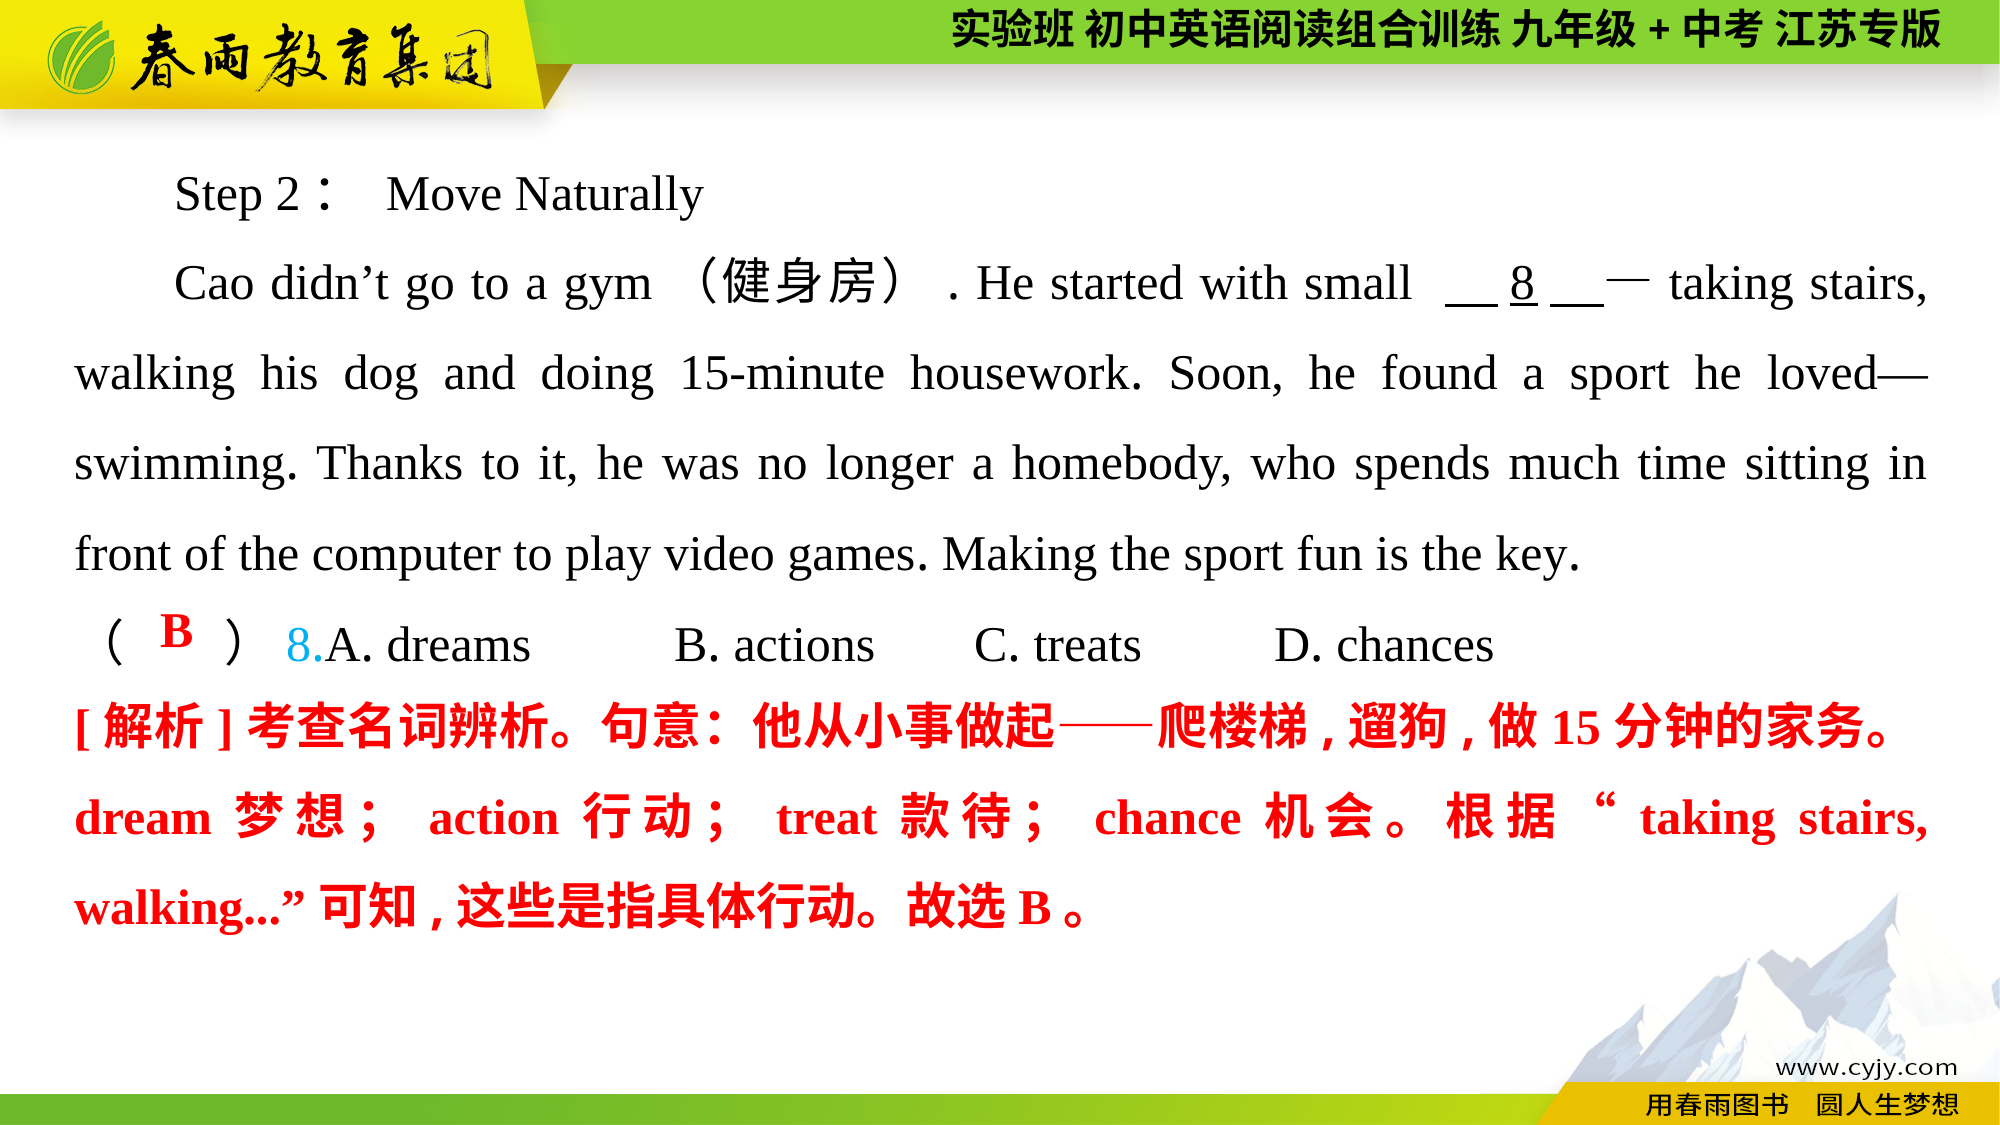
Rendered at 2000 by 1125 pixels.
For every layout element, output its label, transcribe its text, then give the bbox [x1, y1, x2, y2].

list Step 2： Move Naturally Cao didn’t go to a gym（健身房）. He started with small 8 —taking stairs, walking his dog and doing 15-minute housework. Soon, he found a sport he loved—swimming. Thanks to it, he was no longer a homebody, who spends much time sitting in front of the computer to play video games. Making the sport fun is the key. [59, 122, 1944, 574]
text_box [解析]考查名词辨析。句意：他从小事做起——爬楼梯,遛狗,做15分钟的家务。dream梦想；action行动；treat款待；chance机会。根据“taking stairs, walking...”可知,这些是指具体行动。故选B。 [59, 656, 1944, 942]
picture [0, 0, 2000, 1125]
text_box （ ）8.A. dreams B. actions C. treats D. chances [59, 574, 1944, 656]
text_box B [145, 590, 209, 656]
